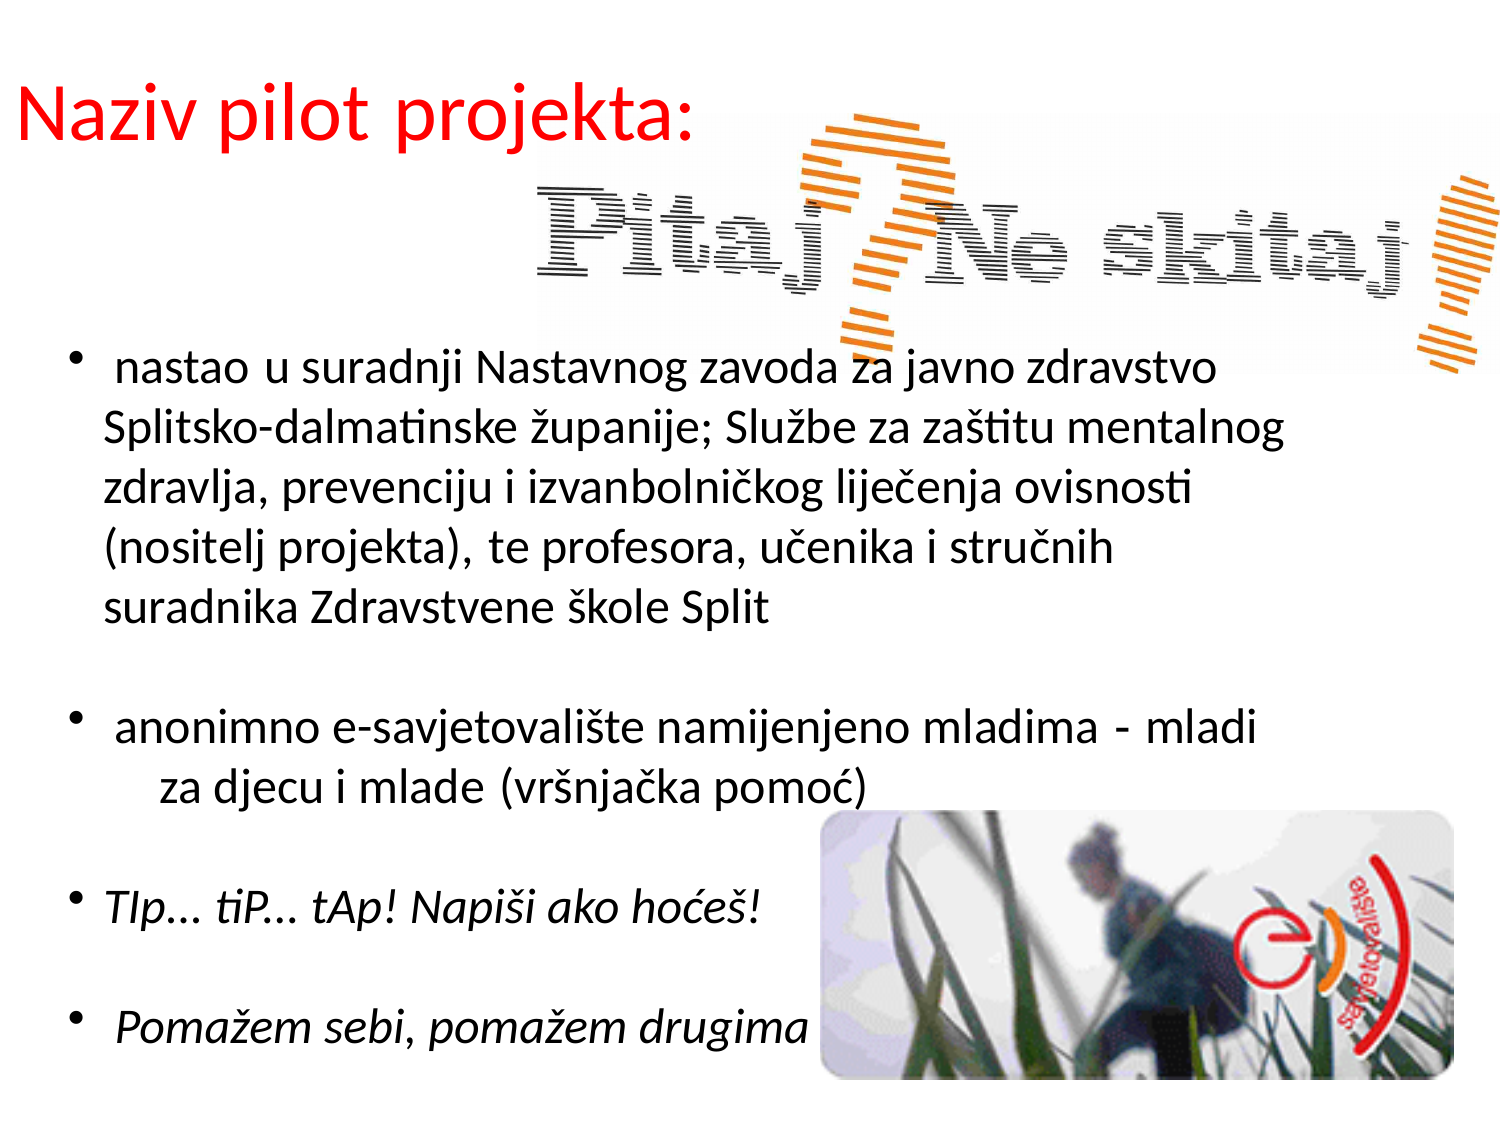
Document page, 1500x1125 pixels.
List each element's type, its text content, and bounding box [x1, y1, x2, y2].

text_box nastao u suradnji Nastavnog zavoda za javno zdravstvo Splitsko-dalmatinske županije; Službe za zaštitu mentalnog zdravlja, prevenciju i izvanbolničkog liječenja ovisnosti (nositelj projekta), te profesora, učenika i stručnih suradnika Zdravstvene škole Split anonimno e-savjetovalište namijenjeno mladima - mladi za djecu i mlade (vršnjačka pomoć) TIp... tiP... tAp! Napiši ako hoćeš! Pomažem sebi, pomažem drugima [53, 326, 1308, 1061]
title Naziv pilot projekta: [0, 30, 1160, 183]
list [537, 113, 1500, 374]
picture [820, 810, 1454, 1080]
